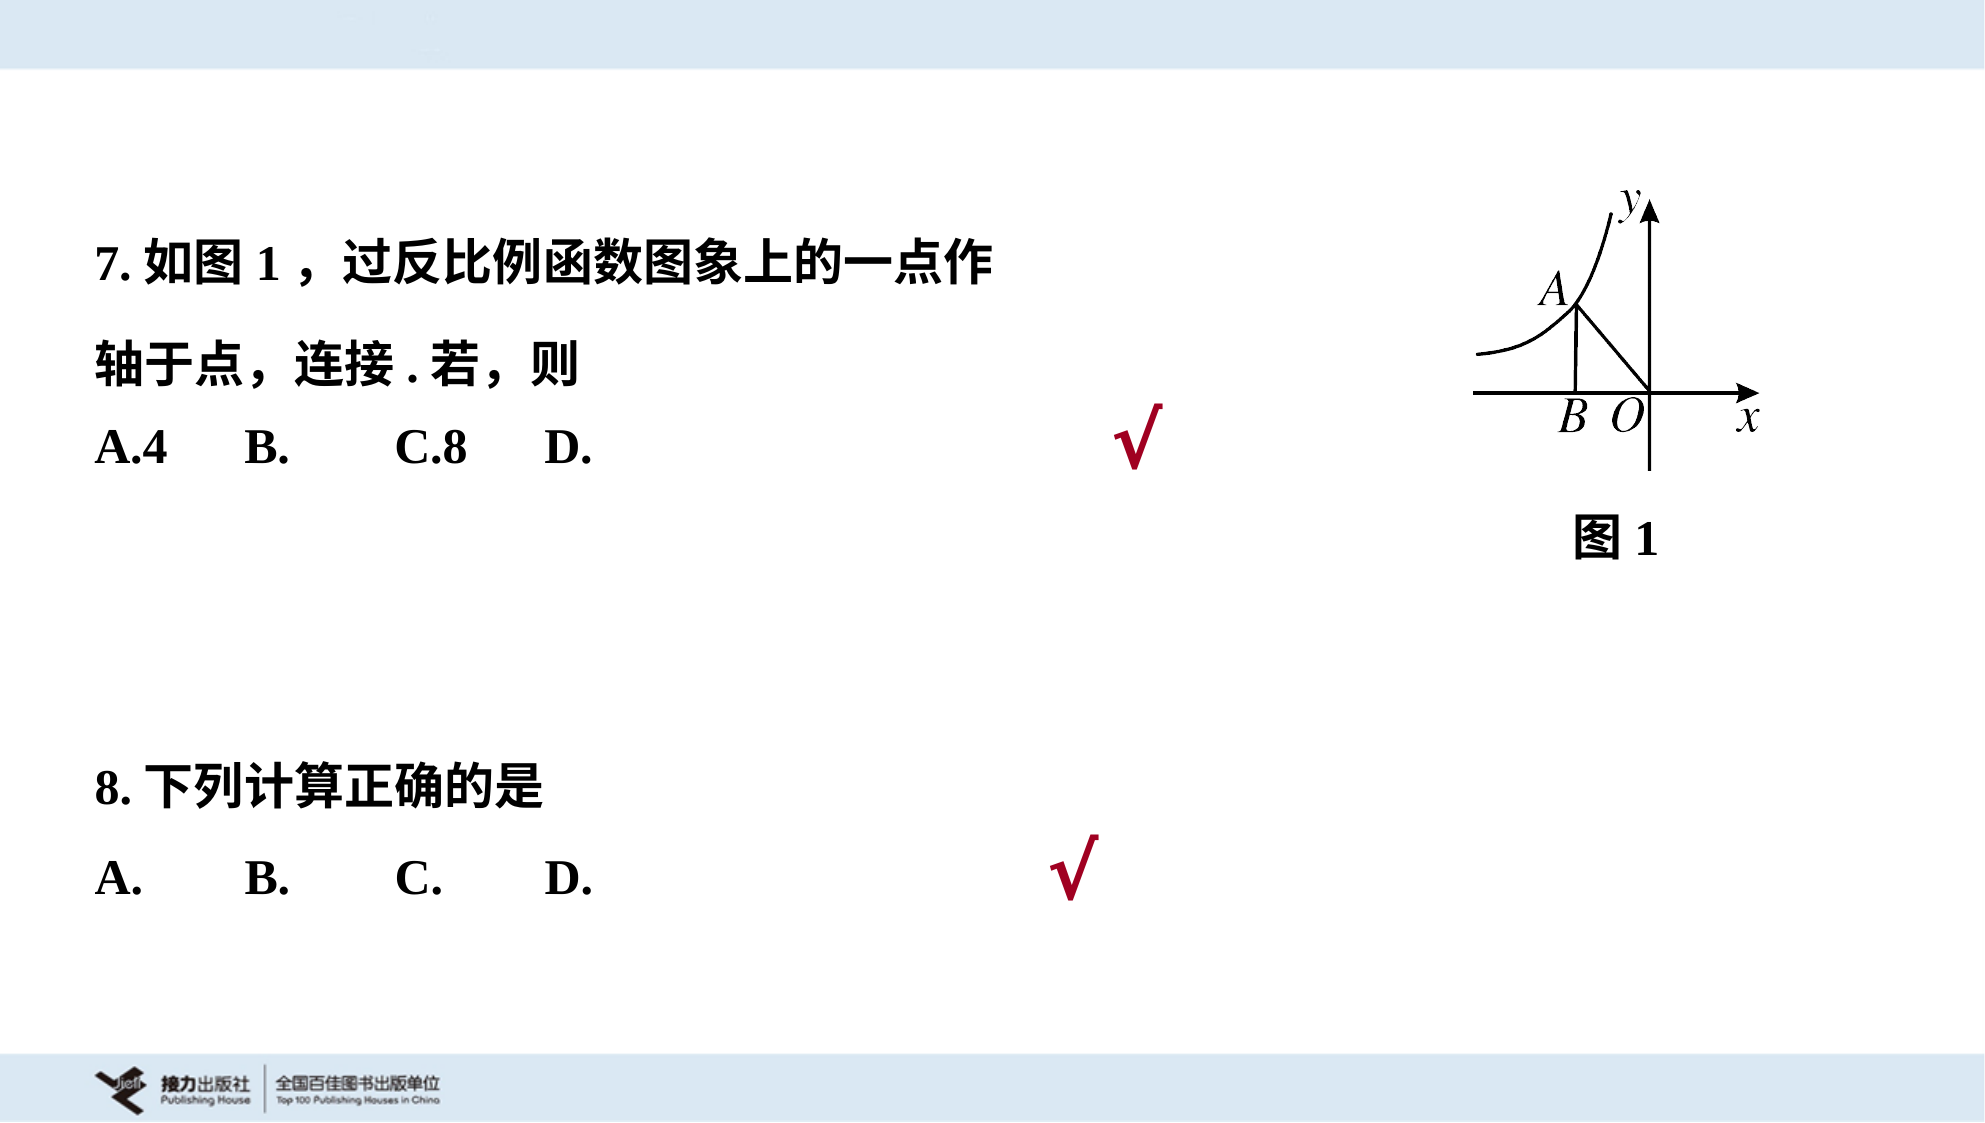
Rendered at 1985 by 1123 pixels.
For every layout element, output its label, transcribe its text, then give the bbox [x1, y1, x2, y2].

text_box 图1 [1572, 477, 1660, 625]
picture [0, 0, 1985, 1122]
text_box 8.下列计算正确的是 [94, 727, 1892, 815]
text_box √ [1047, 822, 1100, 916]
text_box √ [1111, 391, 1163, 485]
